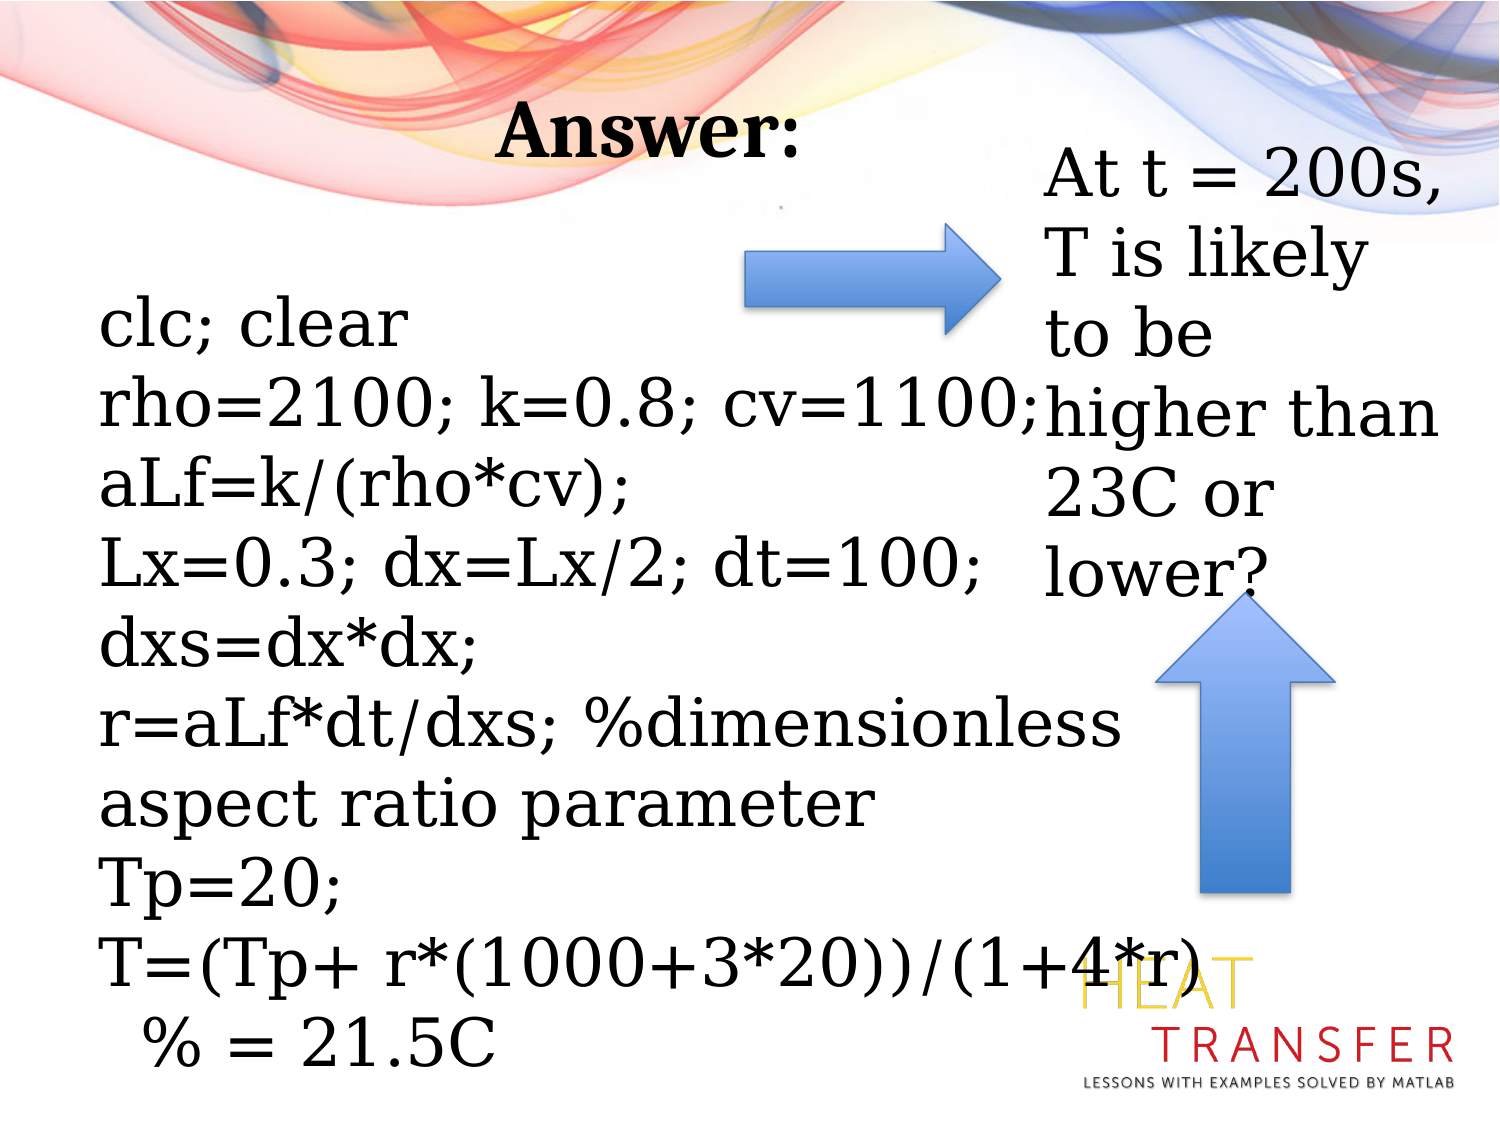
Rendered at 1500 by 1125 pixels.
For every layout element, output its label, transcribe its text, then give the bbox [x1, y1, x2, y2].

picture [0, 1, 1499, 243]
text_box Answer: [159, 66, 1156, 182]
text_box clc; clear rho=2100; k=0.8; cv=1100; aLf=k/(rho*cv); Lx=0.3; dx=Lx/2; dt=100; dxs=dx*dx; r=aLf*dt/dxs; %dimensionless aspect ratio parameter Tp=20; T=(Tp+ r*(1000+3*20))/(1+4*r) % = 21.5C [83, 272, 1228, 1088]
text_box [1154, 591, 1336, 894]
text_box At t = 200s, T is likely to be higher than 23C or lower? [1030, 122, 1466, 618]
picture [1075, 946, 1464, 1093]
text_box [744, 222, 1002, 336]
